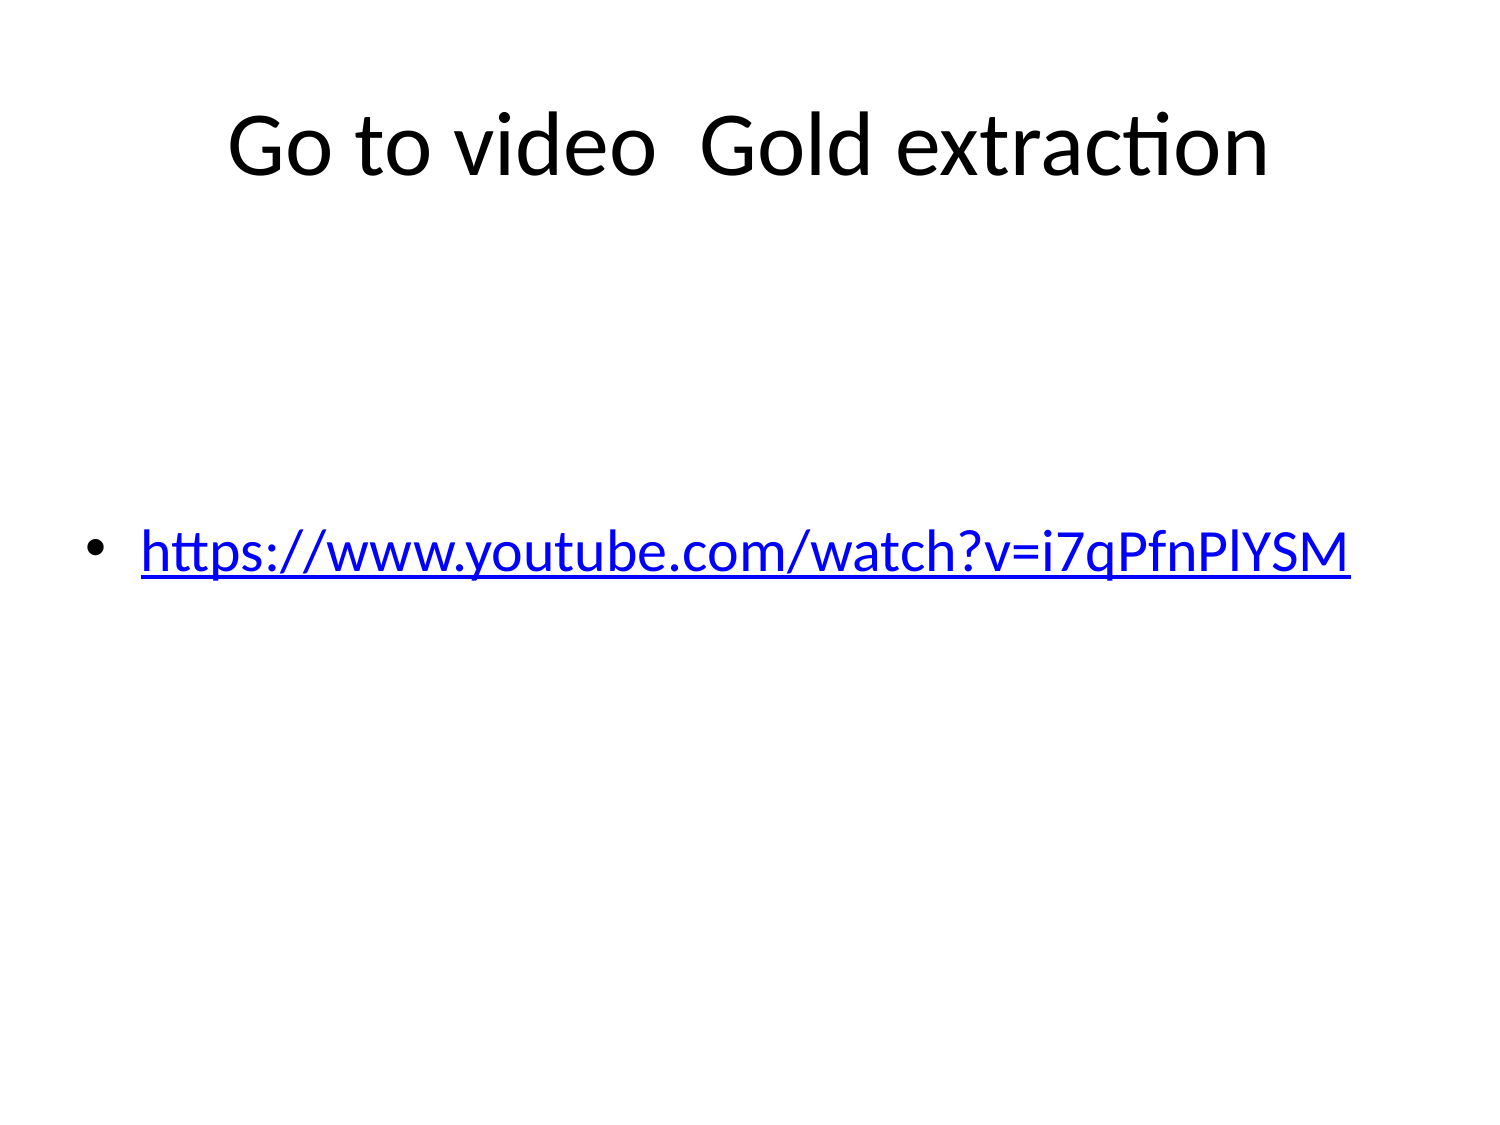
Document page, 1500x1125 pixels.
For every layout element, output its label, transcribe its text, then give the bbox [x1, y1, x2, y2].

title Go to video Gold extraction [75, 45, 1425, 233]
list https://www.youtube.com/watch?v=i7qPfnPlYSM [70, 503, 1421, 650]
